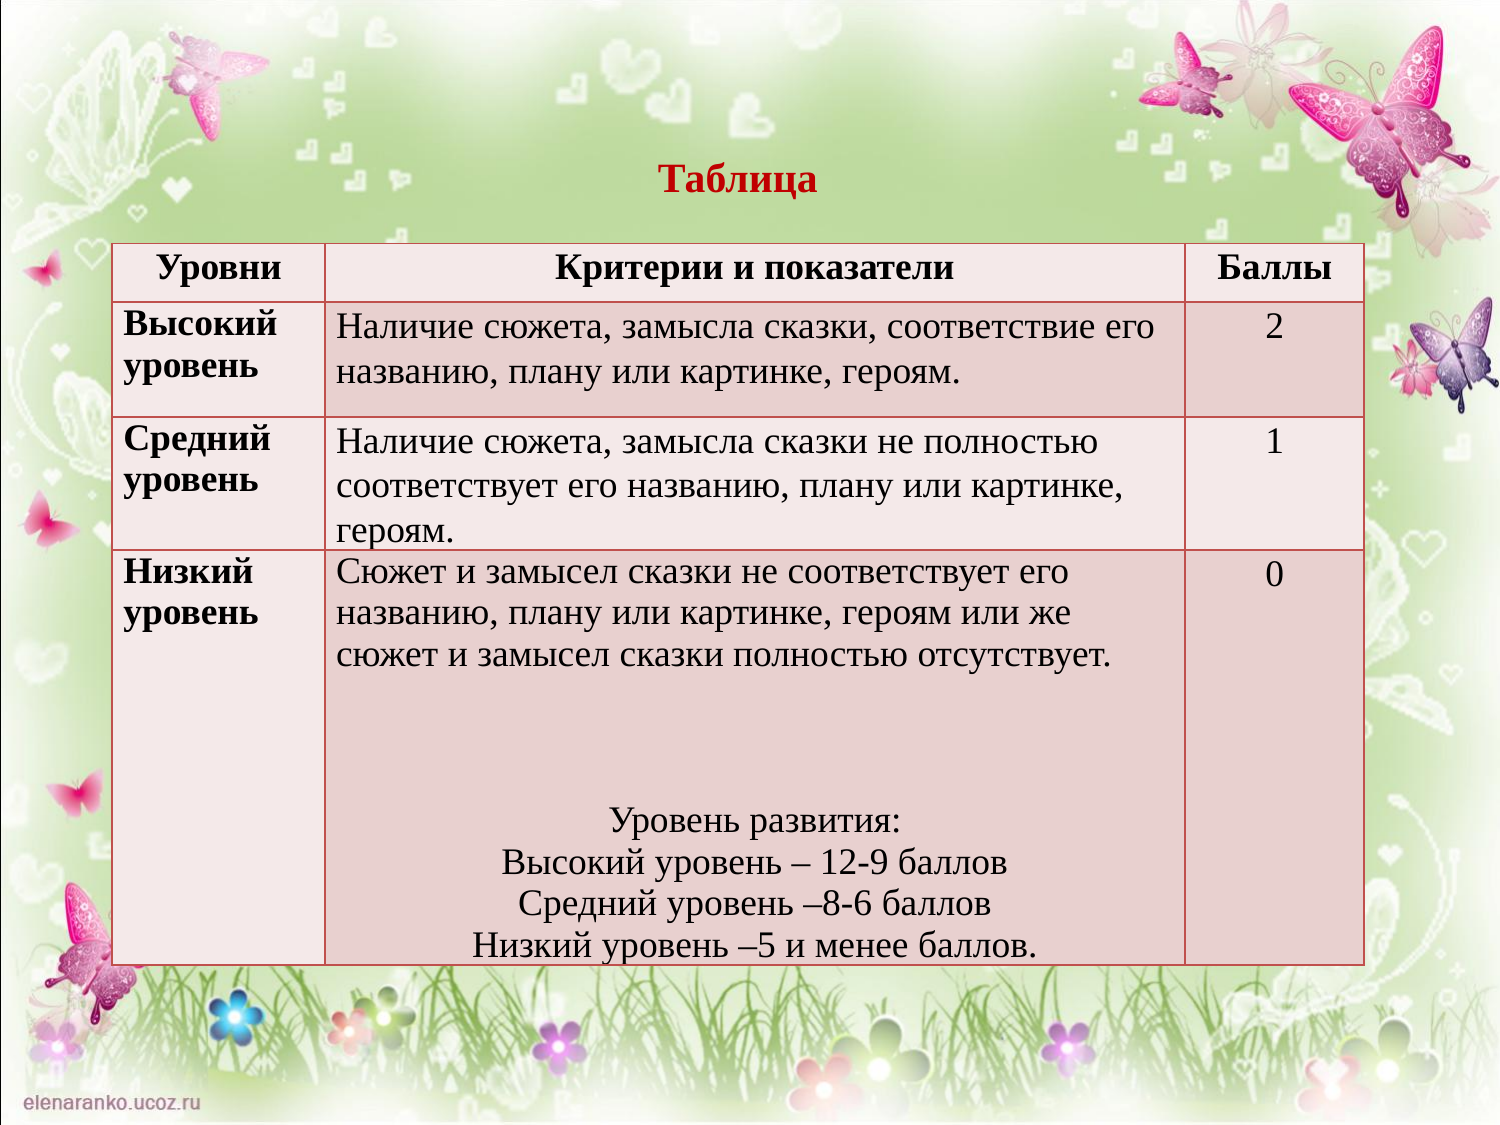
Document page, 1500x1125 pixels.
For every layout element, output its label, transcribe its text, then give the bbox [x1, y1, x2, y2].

table_header Баллы [1186, 244, 1363, 301]
table_cell Низкий уровень [113, 551, 324, 964]
table_cell 2 [1186, 303, 1363, 416]
table_cell Наличие сюжета, замысла сказки не полностью соответствует его названию, плану или картинке, героям. [326, 418, 1184, 549]
table_cell 0 [1186, 551, 1363, 964]
list Таблица [100, 54, 1376, 209]
table_cell Наличие сюжета, замысла сказки, соответствие его названию, плану или картинке, героям. [326, 303, 1184, 416]
table_header Критерии и показатели [326, 244, 1184, 301]
table_cell Сюжет и замысел сказки не соответствует его названию, плану или картинке, героям или же сюжет и замысел сказки полностью отсутствует. Уровень развития: Высокий уровень – 12-9 баллов Средний уровень –8-6 баллов Низкий уровень –5 и менее баллов. [326, 551, 1184, 964]
table_cell 1 [1186, 418, 1363, 549]
table_header Уровни [113, 244, 324, 301]
table_cell Высокий уровень [113, 303, 324, 416]
picture [0, 0, 1500, 1125]
table_cell Средний уровень [113, 418, 324, 549]
